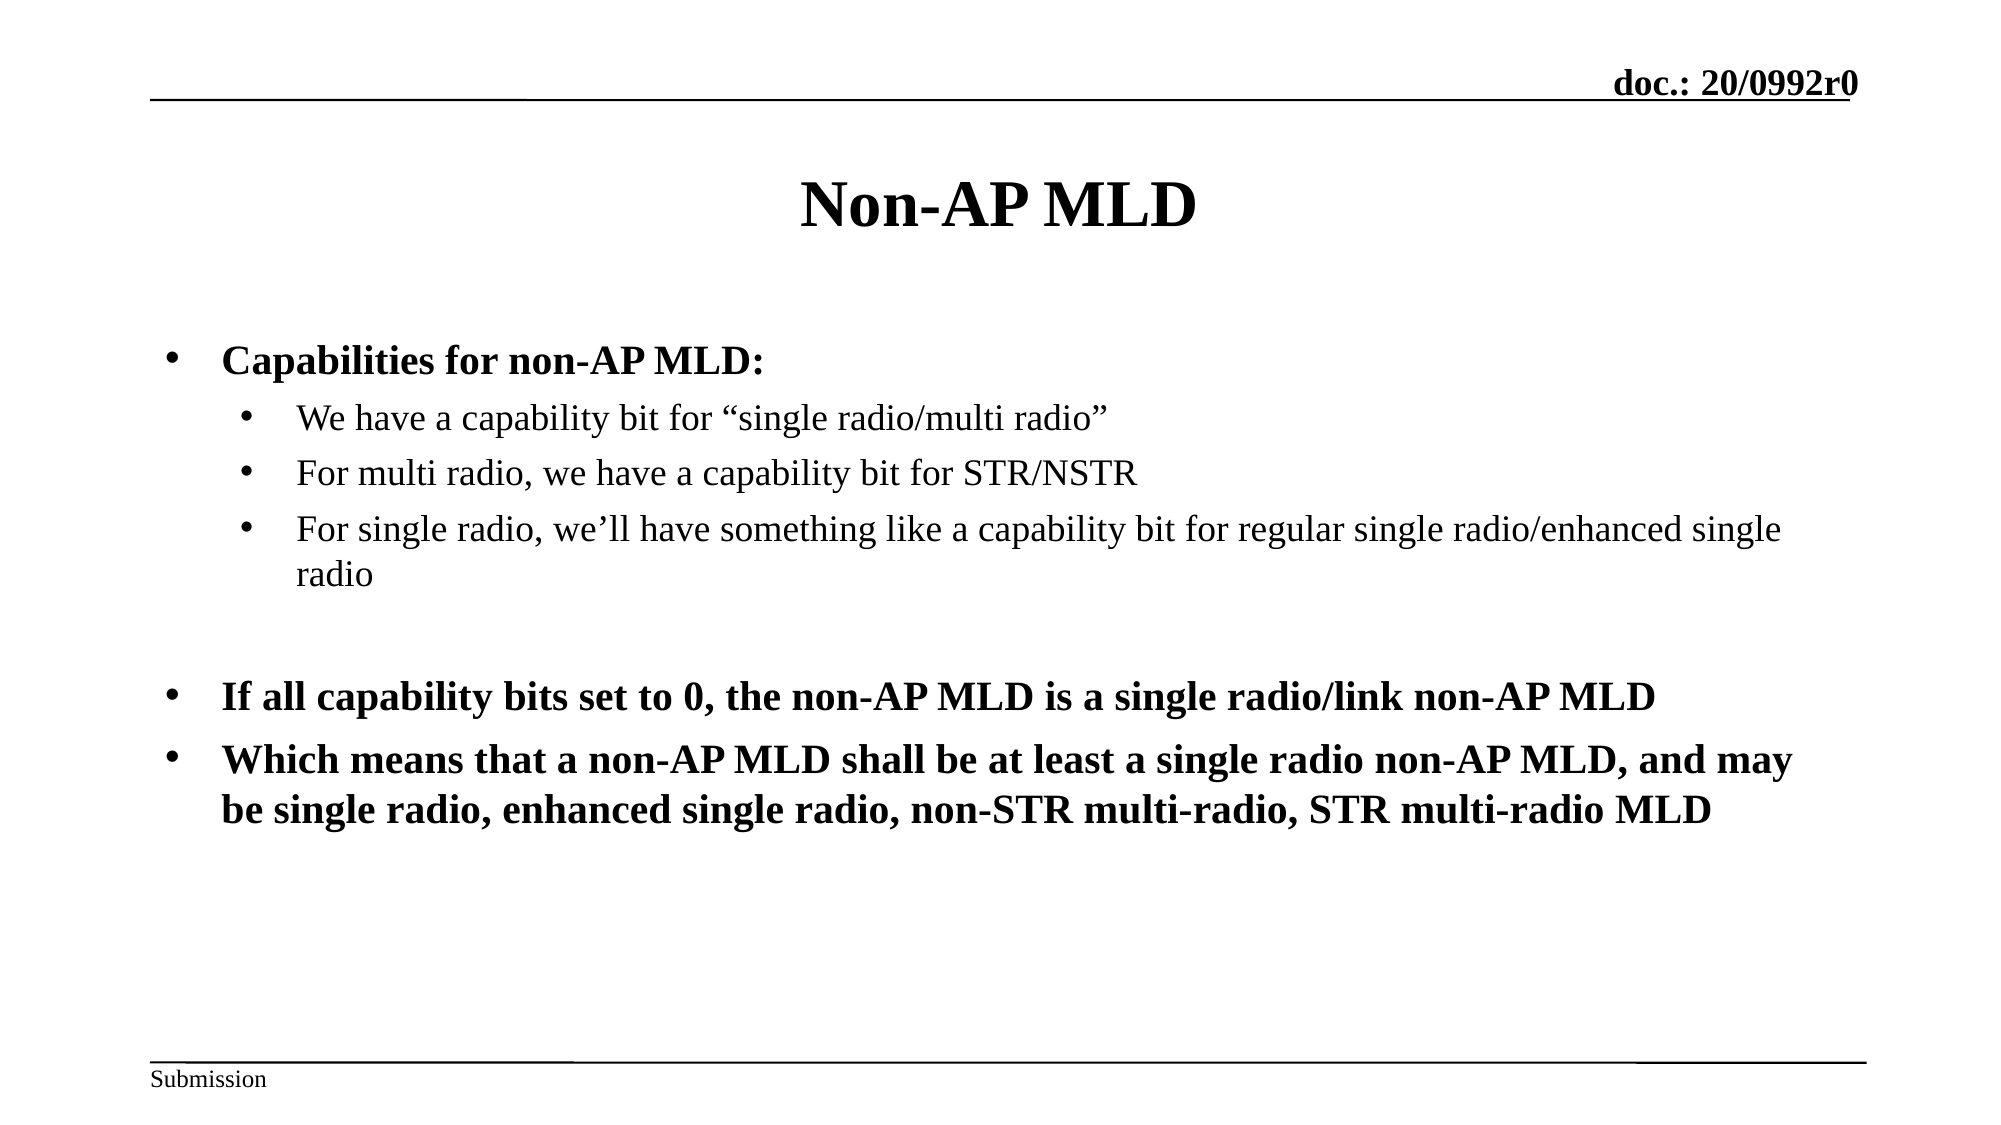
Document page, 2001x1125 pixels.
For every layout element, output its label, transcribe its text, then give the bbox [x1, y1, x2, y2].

title Non-AP MLD [149, 112, 1850, 288]
list Capabilities for non-AP MLD: We have a capability bit for “single radio/multi radio” For multi radio, we have a capability bit for STR/NSTR For single radio, we’ll have something like a capability bit for regular single radio/enhanced single radio If all capability bits set to 0, the non-AP MLD is a single radio/link non-AP MLD Which means that a non-AP MLD shall be at least a single radio non-AP MLD, and may be single radio, enhanced single radio, non-STR multi-radio, STR multi-radio MLD [149, 324, 1850, 1000]
